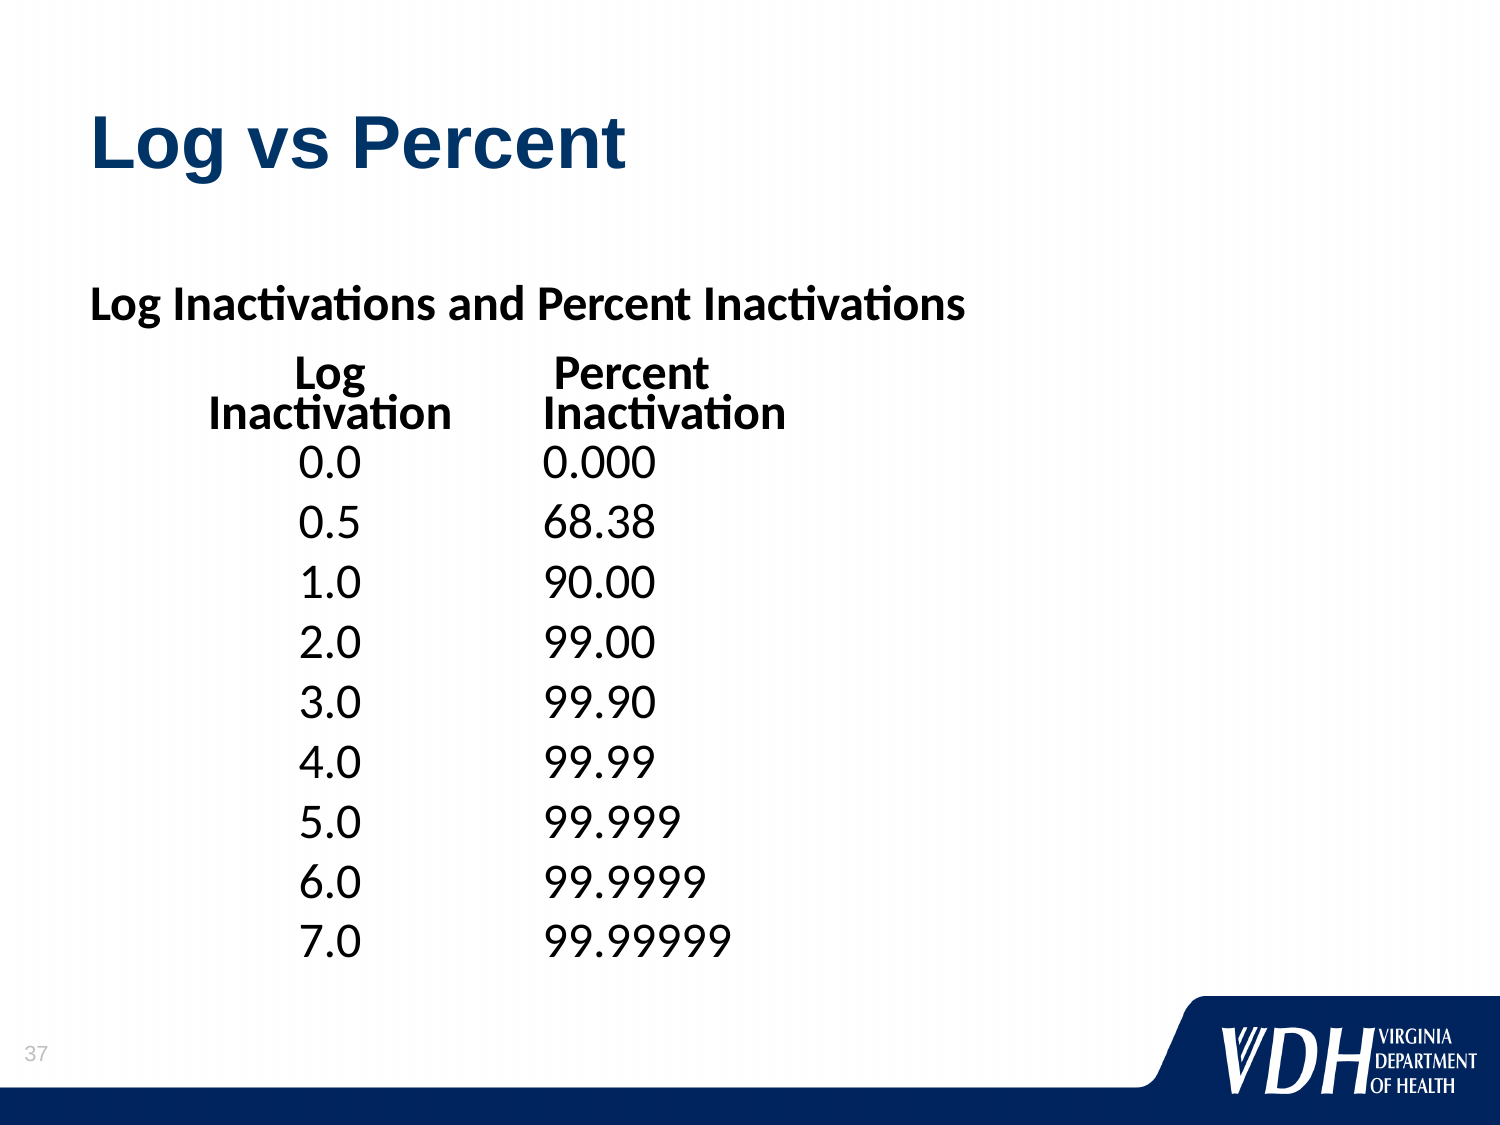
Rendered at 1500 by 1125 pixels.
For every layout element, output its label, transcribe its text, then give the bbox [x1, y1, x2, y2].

table_cell 90.00 [493, 562, 894, 622]
table_cell 0.5 [163, 502, 493, 562]
table_header Percent Inactivation [493, 362, 894, 442]
table_cell 99.99 [493, 742, 894, 802]
table_cell 5.0 [163, 802, 493, 862]
title Log vs Percent [75, 45, 1425, 233]
table_cell 99.90 [493, 682, 894, 742]
table_cell 0.000 [493, 442, 894, 502]
table_cell 1.0 [163, 562, 493, 622]
table_cell 99.9999 [493, 862, 894, 922]
slide_number 37 [9, 1025, 104, 1080]
table_cell 6.0 [163, 862, 493, 922]
table_cell 0.0 [163, 442, 493, 502]
table_cell 99.99999 [493, 922, 894, 973]
table_cell 68.38 [493, 502, 894, 562]
table_cell 4.0 [163, 742, 493, 802]
table_header Log Inactivation [163, 362, 493, 442]
table_cell 7.0 [163, 922, 493, 973]
table_cell 99.999 [493, 802, 894, 862]
list Log Inactivations and Percent Inactivations [75, 262, 1425, 1050]
picture [0, 0, 1500, 1125]
table_cell 2.0 [163, 622, 493, 682]
table_cell 3.0 [163, 682, 493, 742]
table_cell 99.00 [493, 622, 894, 682]
